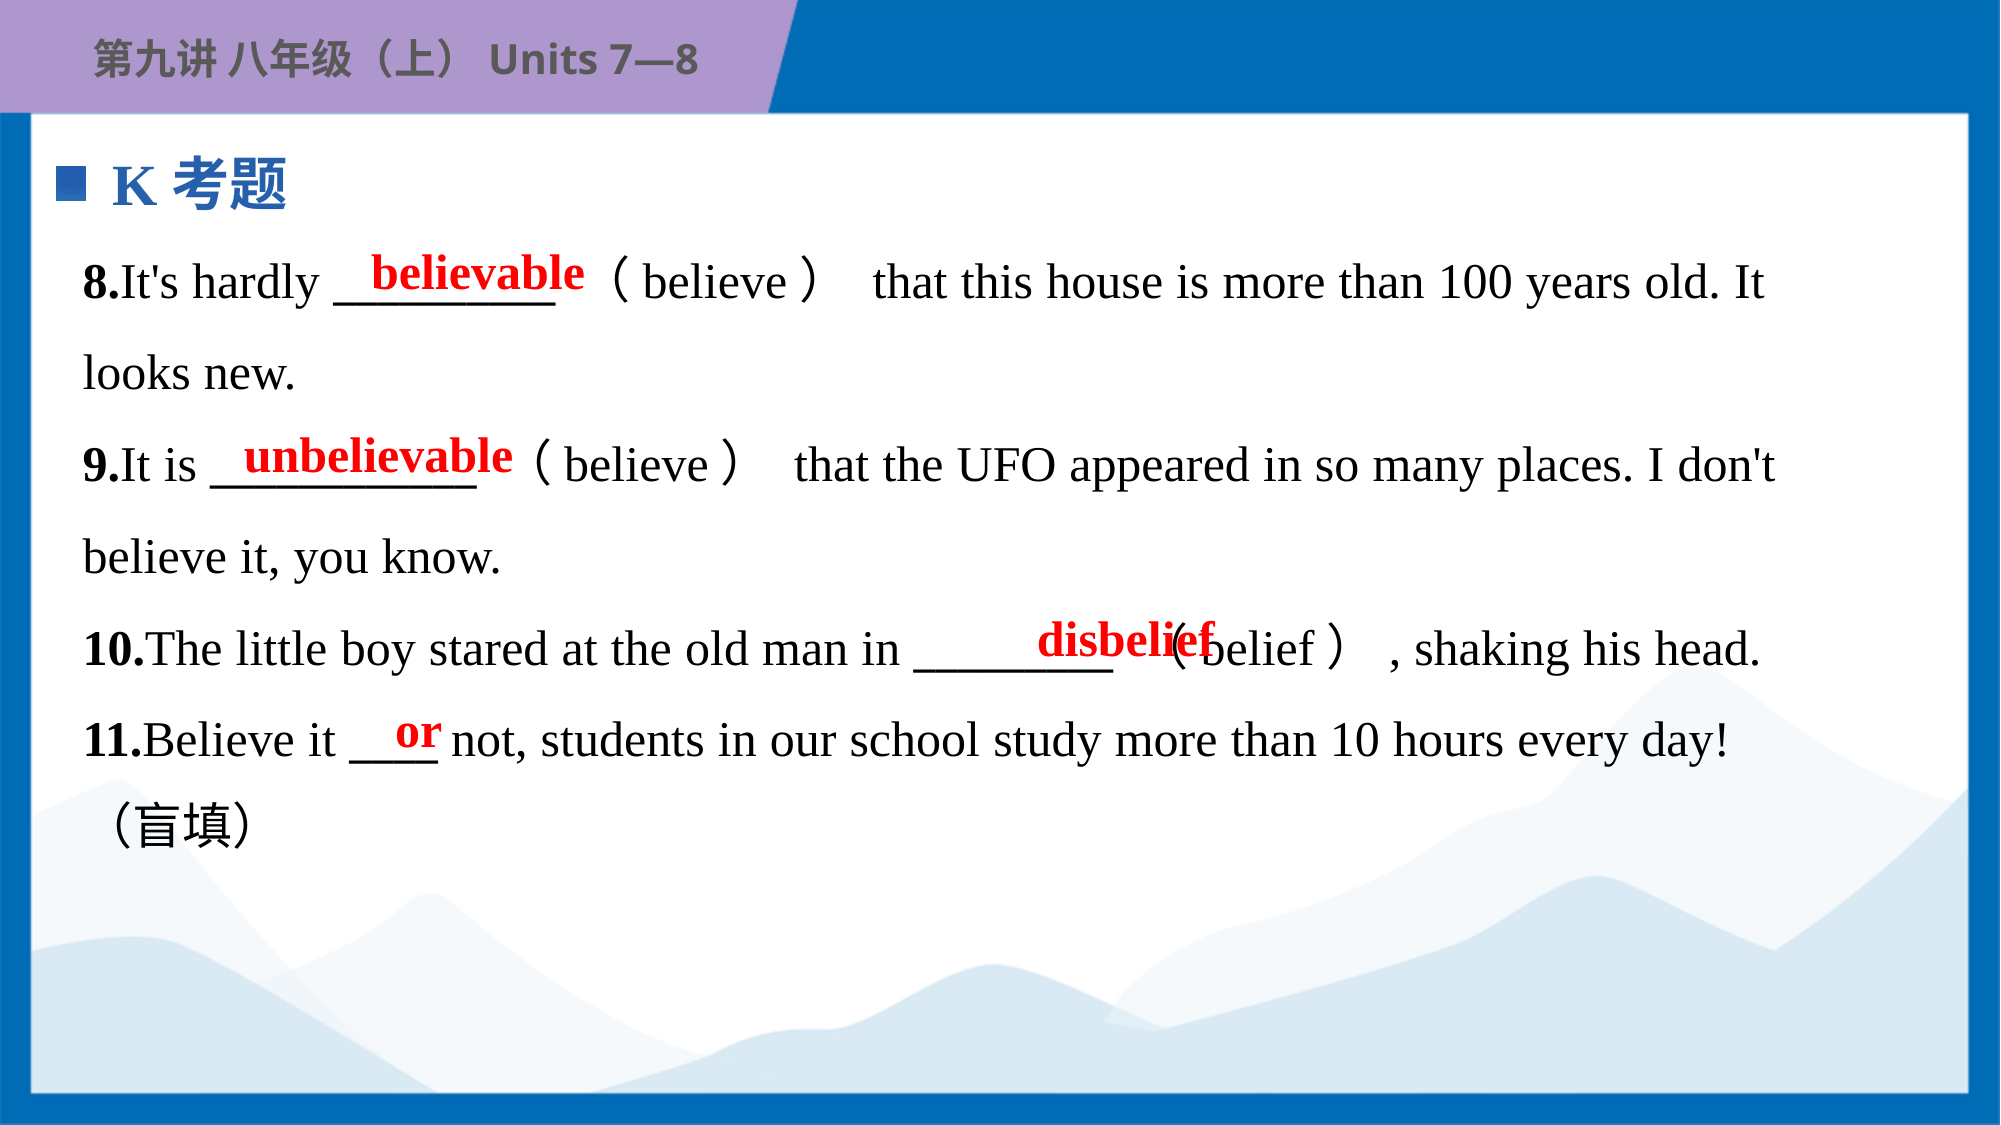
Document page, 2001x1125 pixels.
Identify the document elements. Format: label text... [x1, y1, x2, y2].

text_box disbelief [1019, 578, 1233, 658]
picture [0, 0, 2000, 1125]
text_box 8.It's hardly __________ （believe） that this house is more than 100 years old. It looks new. 9.It is ____________ （believe） that the UFO appeared in so many places. I don't believe it, you know. 10.The little boy stared at the old man in _________ （belief）, shaking his head. 11.Believe it ____ not, students in our school study more than 10 hours every day! （盲填） [82, 216, 1917, 845]
text_box unbelievable [226, 395, 532, 474]
text_box or [377, 670, 461, 749]
text_box believable [353, 212, 603, 291]
text_box K考题 [112, 146, 1917, 216]
